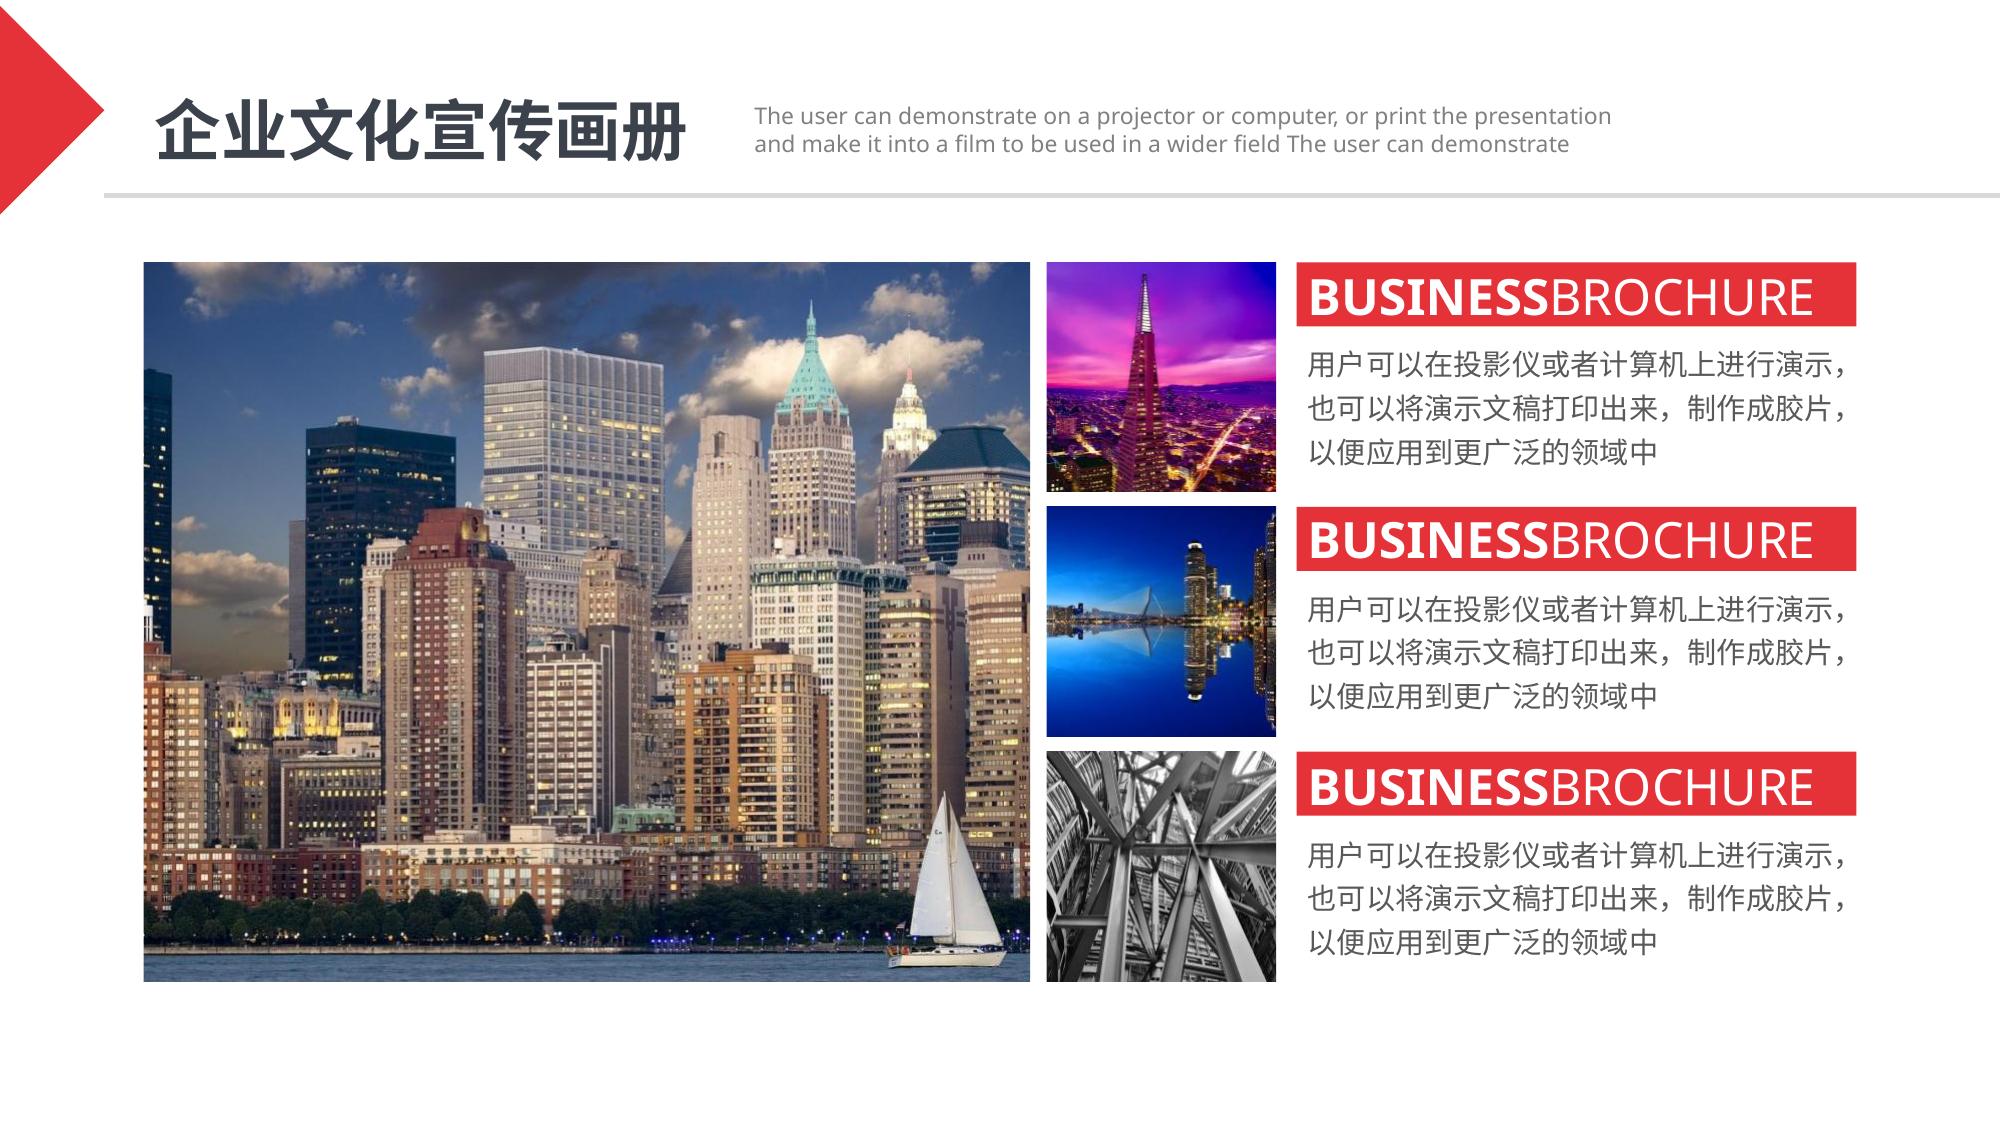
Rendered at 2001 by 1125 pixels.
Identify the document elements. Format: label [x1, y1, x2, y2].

text_box [142, 261, 1031, 982]
text_box [1046, 750, 1277, 982]
text_box [0, 0, 2000, 238]
text_box [1292, 258, 1857, 969]
text_box [1046, 261, 1277, 493]
text_box [1046, 506, 1277, 738]
